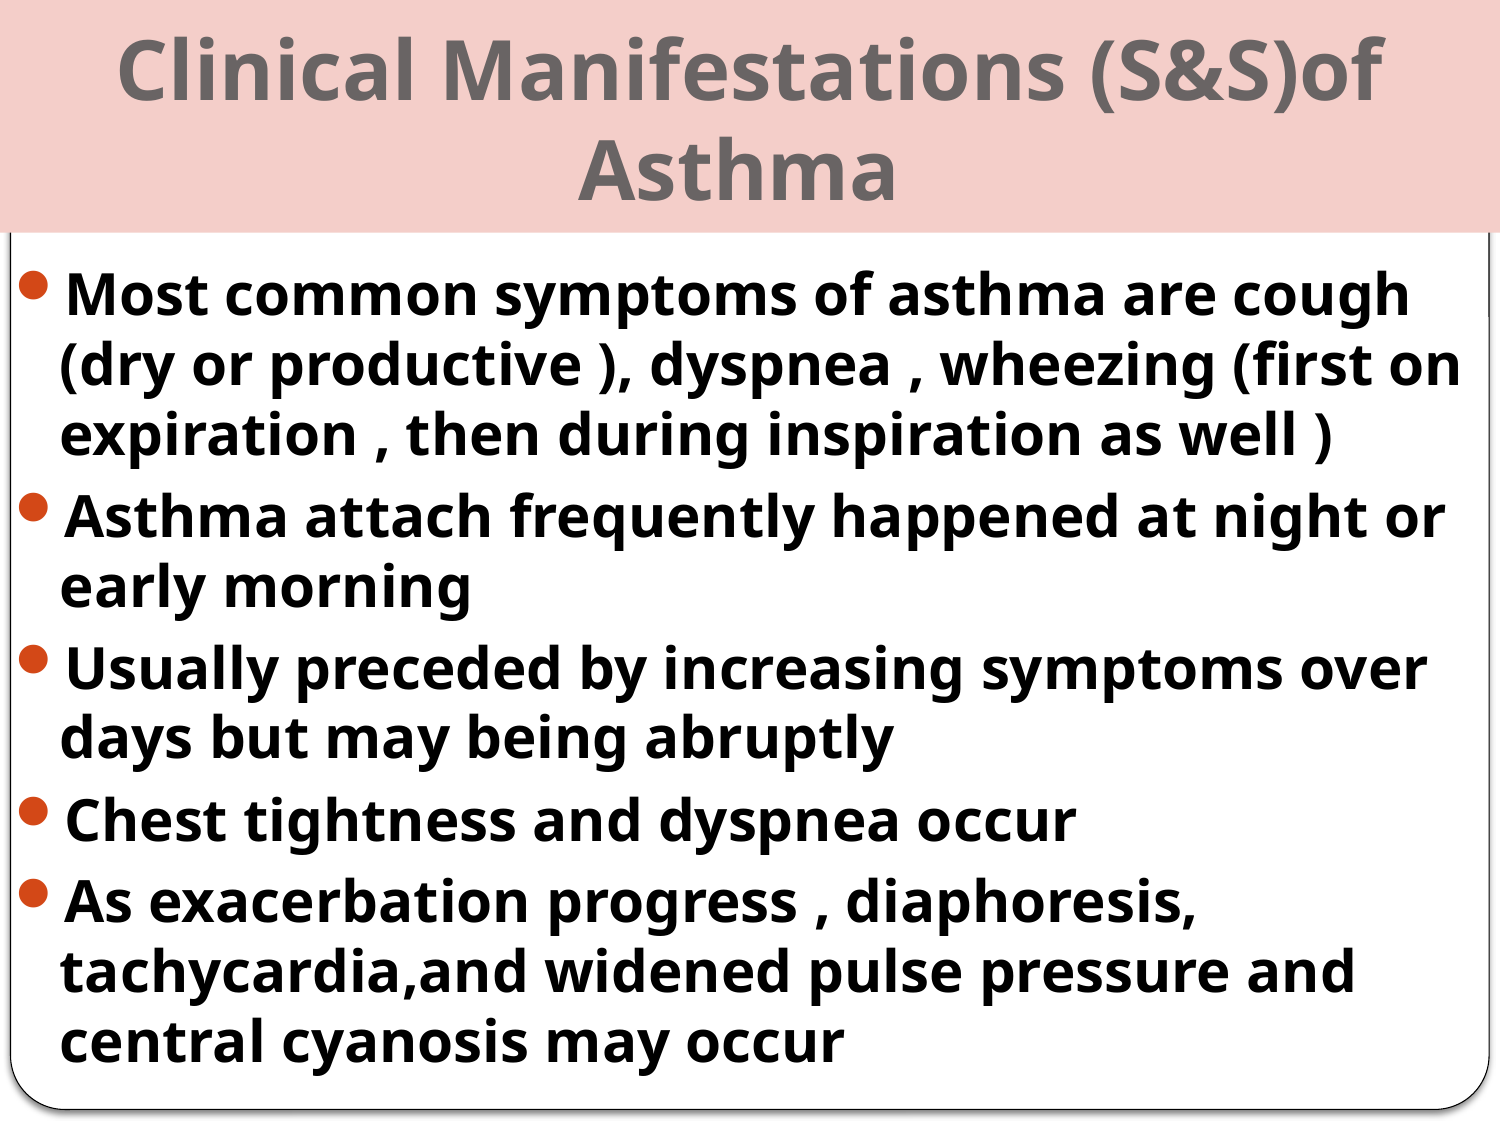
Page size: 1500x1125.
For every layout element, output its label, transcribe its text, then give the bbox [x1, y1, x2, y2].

title Clinical Manifestations (S&S)of Asthma [0, 0, 1500, 233]
list Most common symptoms of asthma are cough (dry or productive ), dyspnea , wheezing (first on expiration , then during inspiration as well ) Asthma attach frequently happened at night or early morning Usually preceded by increasing symptoms over days but may being abruptly Chest tightness and dyspnea occur As exacerbation progress , diaphoresis, tachycardia,and widened pulse pressure and central cyanosis may occur [0, 249, 1500, 1125]
